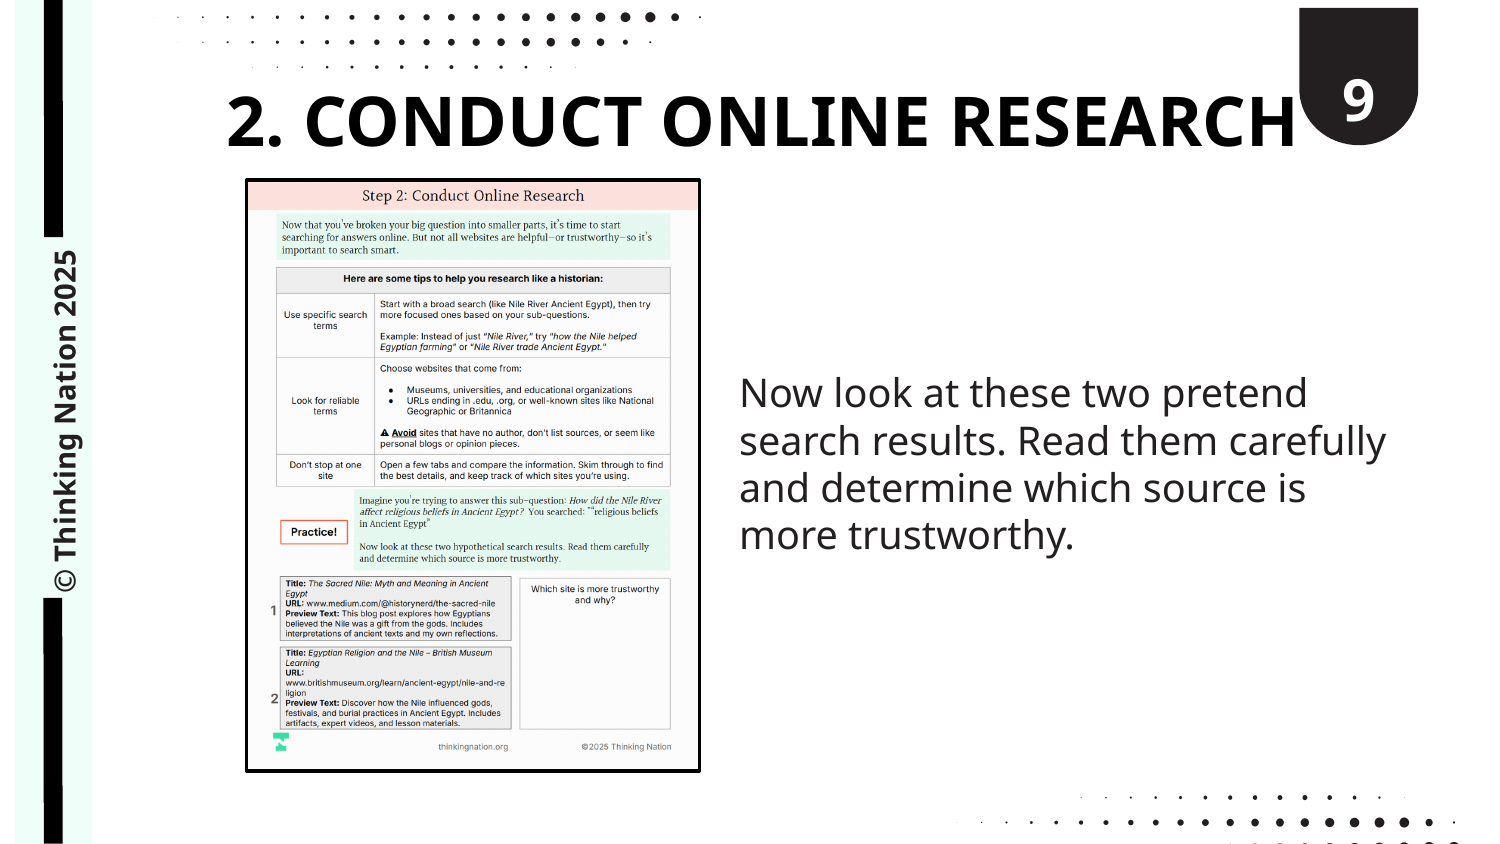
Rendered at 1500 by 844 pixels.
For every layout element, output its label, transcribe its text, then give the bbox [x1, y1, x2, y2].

text_box [882, 795, 1483, 844]
text_box [128, 0, 729, 69]
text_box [14, 0, 93, 844]
picture [247, 181, 698, 770]
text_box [1294, 0, 1423, 146]
text_box Now look at these two pretend search results. Read them carefully and determine which source is more trustworthy. [739, 367, 1404, 558]
text_box 2. CONDUCT ONLINE RESEARCH [97, 77, 1392, 161]
